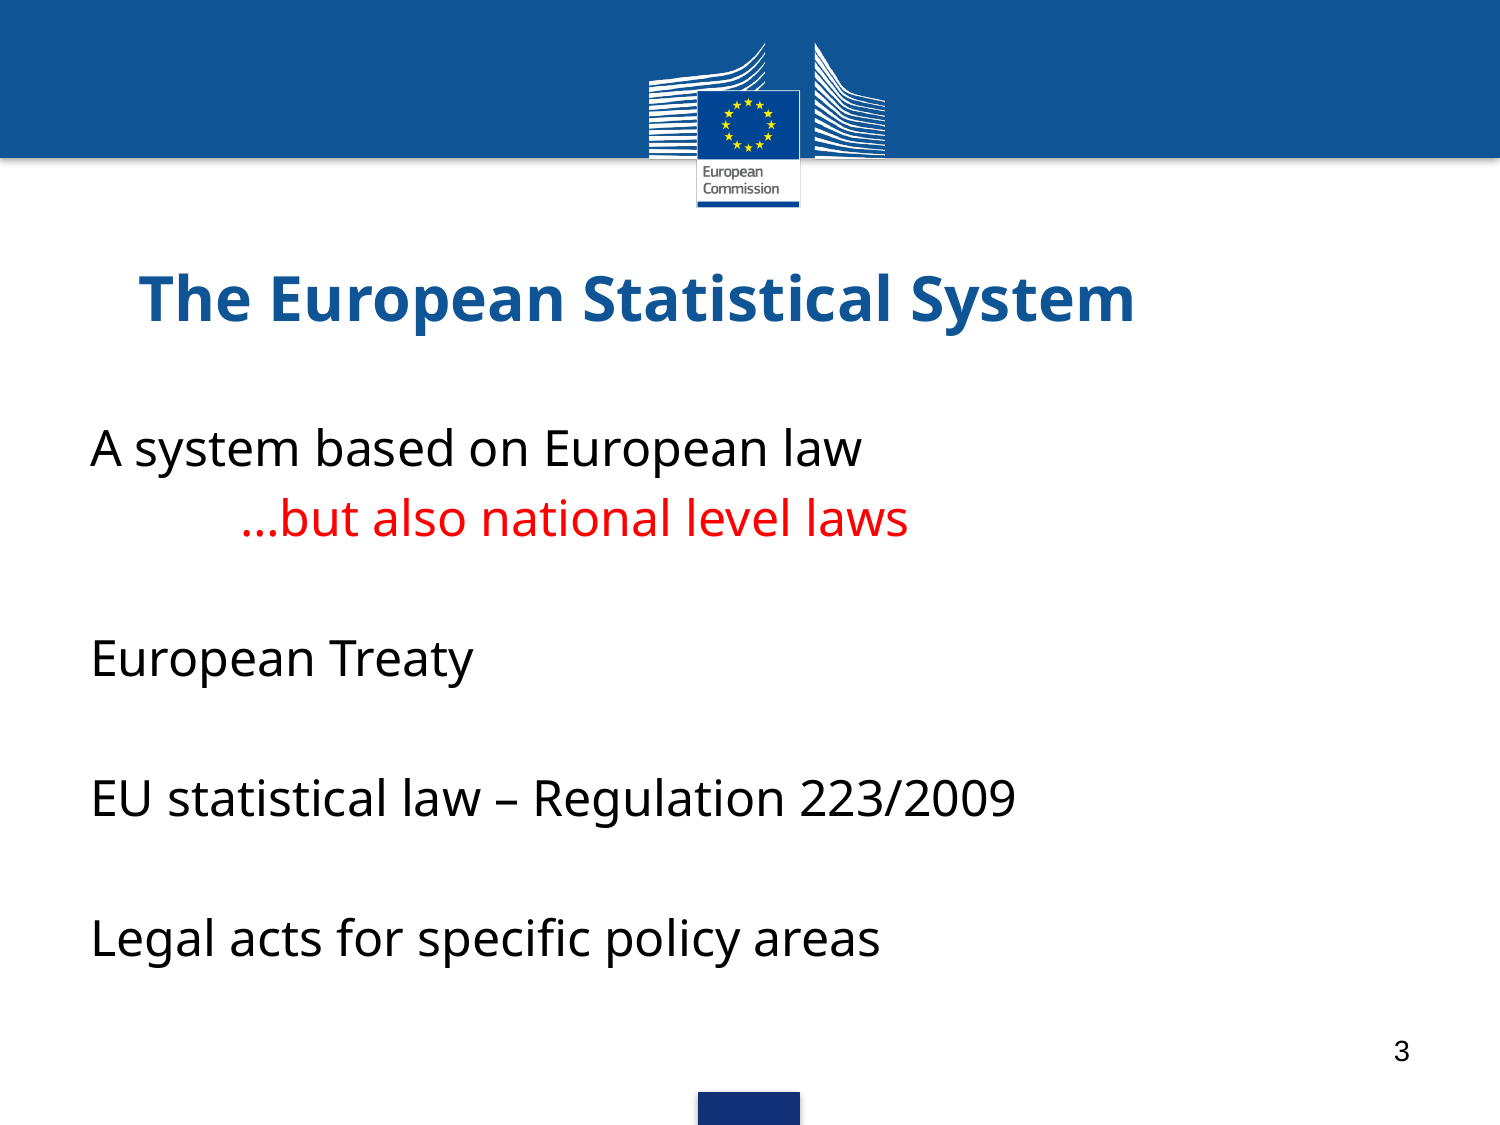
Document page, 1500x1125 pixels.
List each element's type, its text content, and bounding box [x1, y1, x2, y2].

list A system based on European law …but also national level laws European Treaty EU statistical law – Regulation 223/2009 Legal acts for specific policy areas [75, 408, 1425, 988]
title The European Statistical System [64, 219, 1415, 374]
picture [649, 42, 885, 208]
slide_number 3 [1074, 1024, 1425, 1103]
